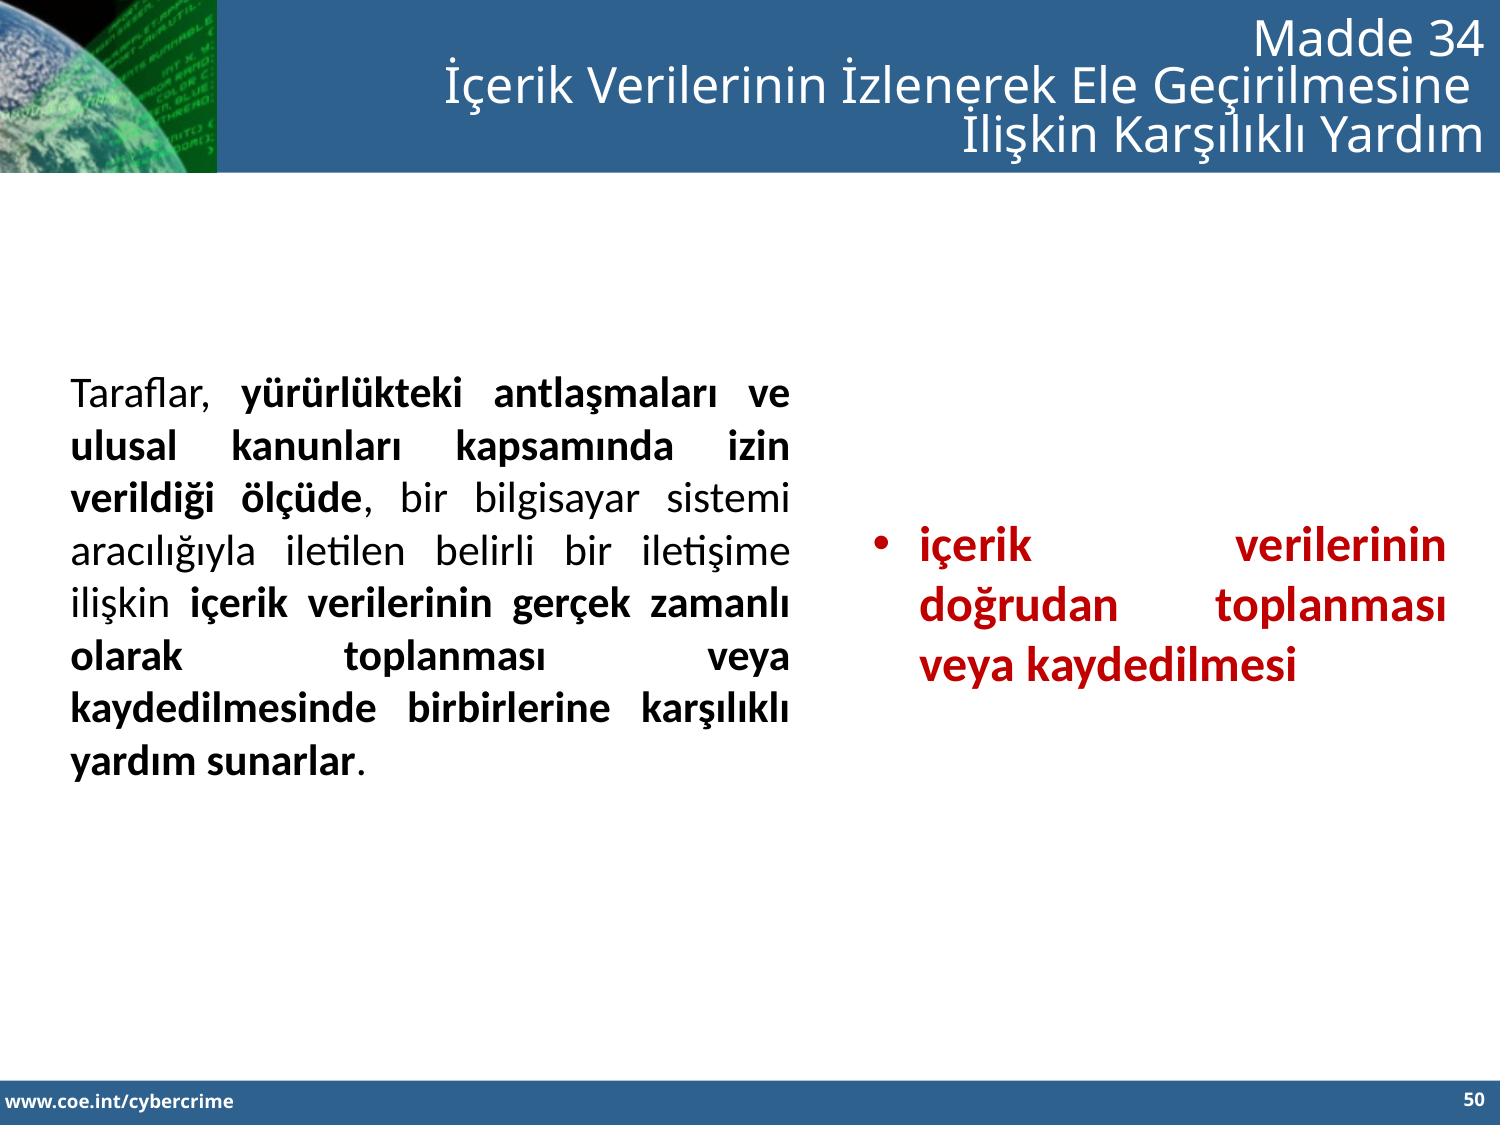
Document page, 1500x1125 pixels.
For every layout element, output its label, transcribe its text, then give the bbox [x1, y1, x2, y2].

text_box Madde 34 İçerik Verilerinin İzlenerek Ele Geçirilmesine İlişkin Karşılıklı Yardım [332, 13, 1500, 166]
slide_number 50 [1149, 1079, 1500, 1125]
picture [0, 1, 217, 173]
text_box içerik verilerinin doğrudan toplanması veya kaydedilmesi [858, 504, 1463, 700]
text_box Taraflar, yürürlükteki antlaşmaları ve ulusal kanunları kapsamında izin verildiği ölçüde, bir bilgisayar sistemi aracılığıyla iletilen belirli bir iletişime ilişkin içerik verilerinin gerçek zamanlı olarak toplanması veya kaydedilmesinde birbirlerine karşılıklı yardım sunarlar. [55, 356, 806, 792]
